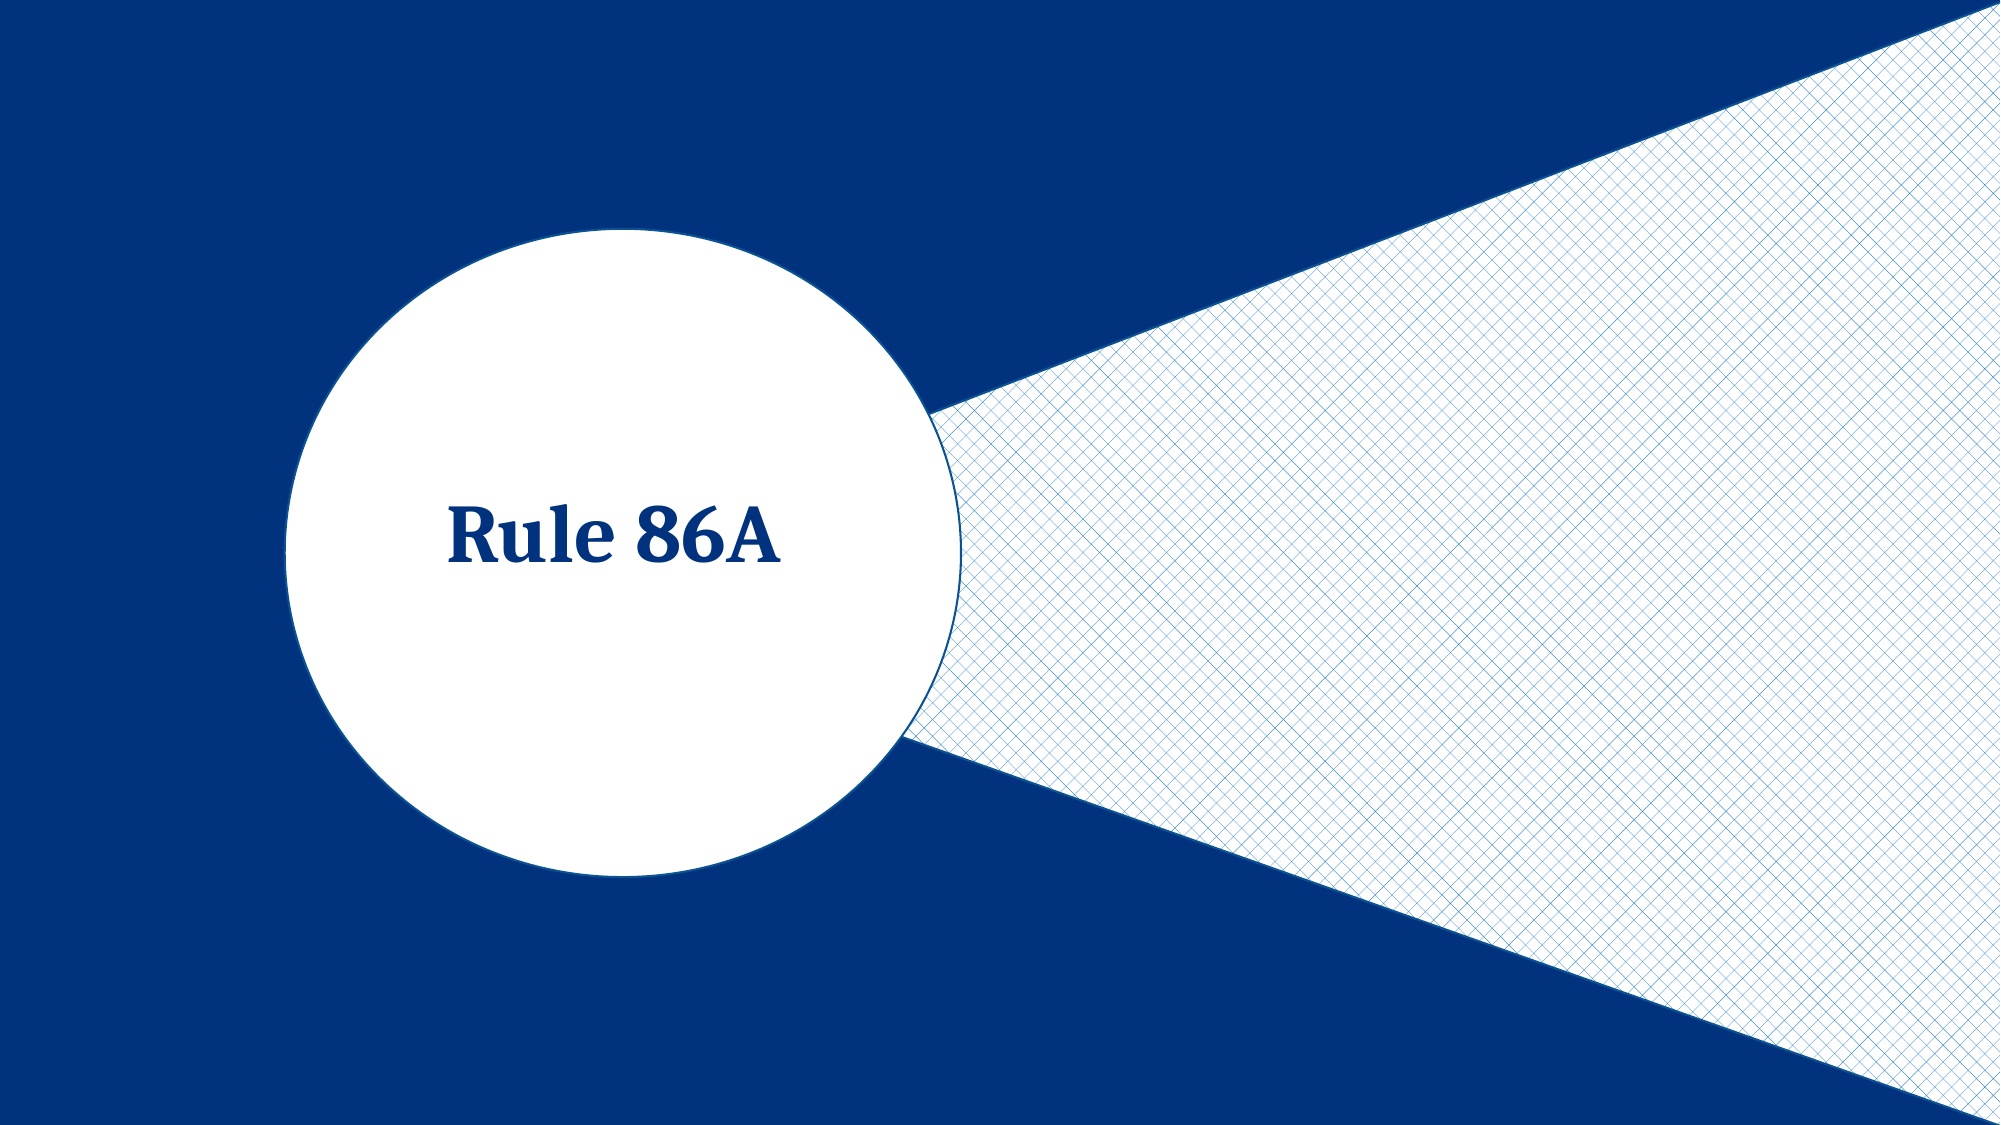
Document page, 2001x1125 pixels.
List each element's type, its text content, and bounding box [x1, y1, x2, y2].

list Rule 86A [277, 346, 950, 703]
